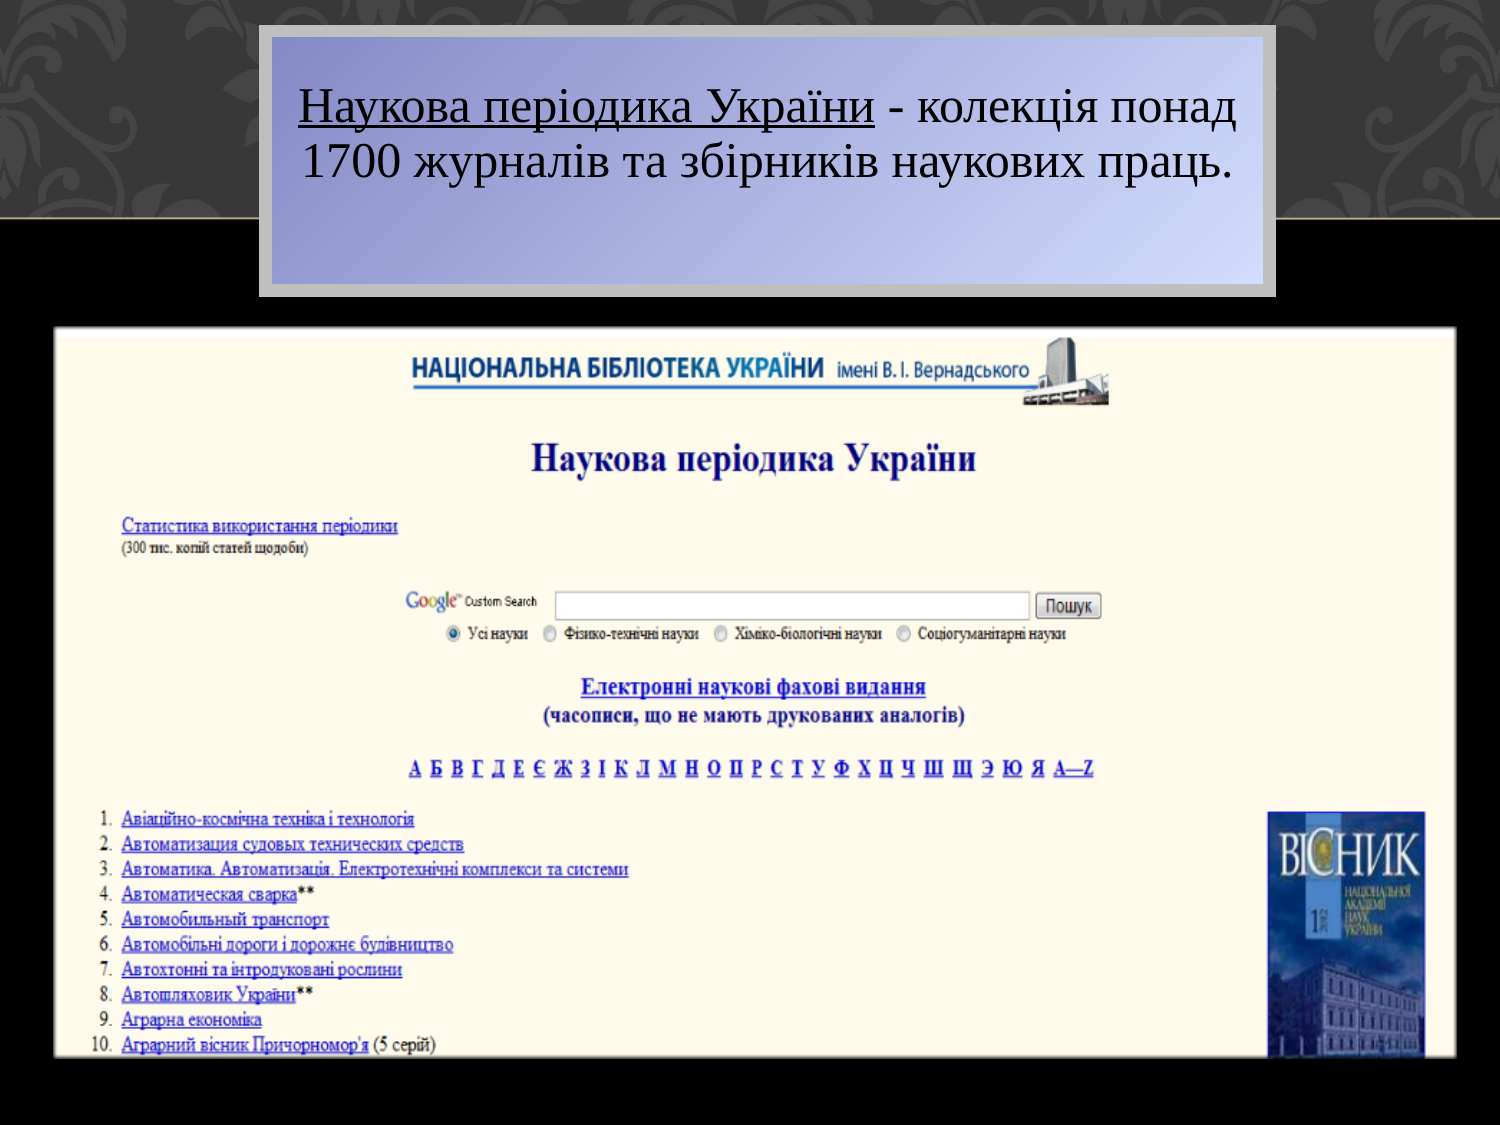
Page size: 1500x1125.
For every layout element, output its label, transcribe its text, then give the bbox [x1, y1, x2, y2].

picture [52, 326, 1459, 1059]
title Наукова періодика України - колекція понад 1700 журналів та збірників наукових праць. [259, 25, 1276, 297]
